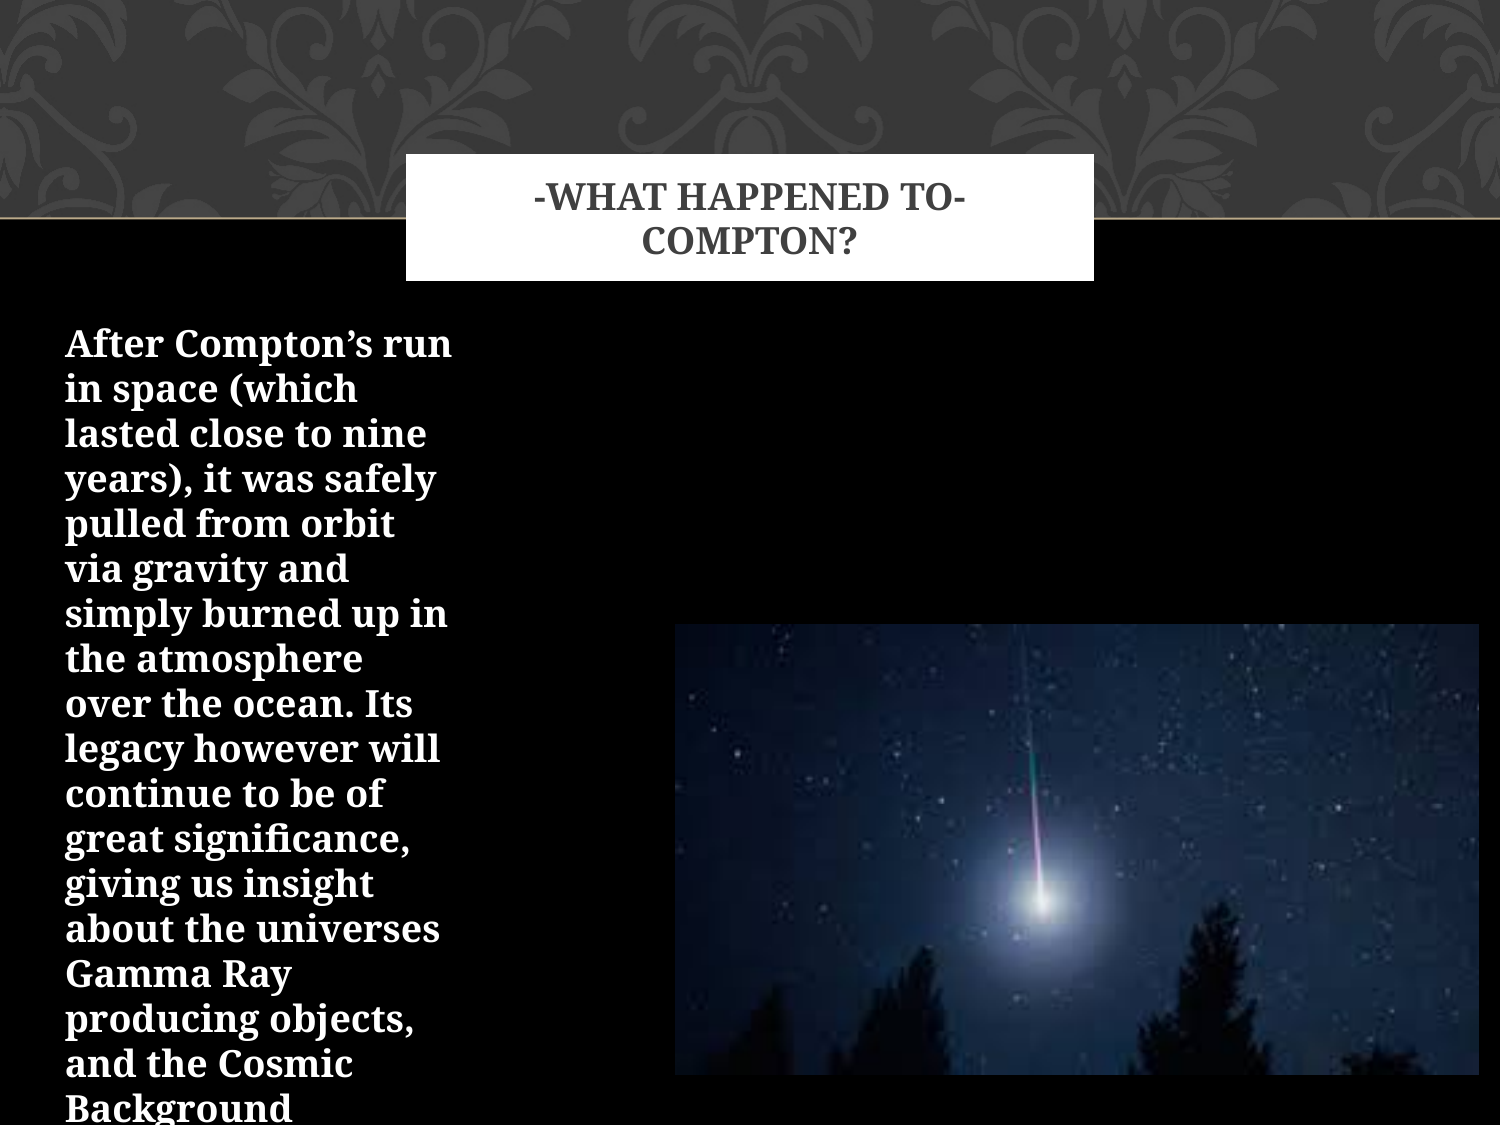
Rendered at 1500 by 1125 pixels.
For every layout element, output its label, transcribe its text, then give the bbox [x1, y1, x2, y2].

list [674, 624, 1479, 1076]
text_box After Compton’s run in space (which lasted close to nine years), it was safely pulled from orbit via gravity and simply burned up in the atmosphere over the ocean. Its legacy however will continue to be of great significance, giving us insight about the universes Gamma Ray producing objects, and the Cosmic Background Radiation among other important discoveries. [50, 312, 475, 1125]
title -What happened to-Compton? [406, 154, 1094, 281]
